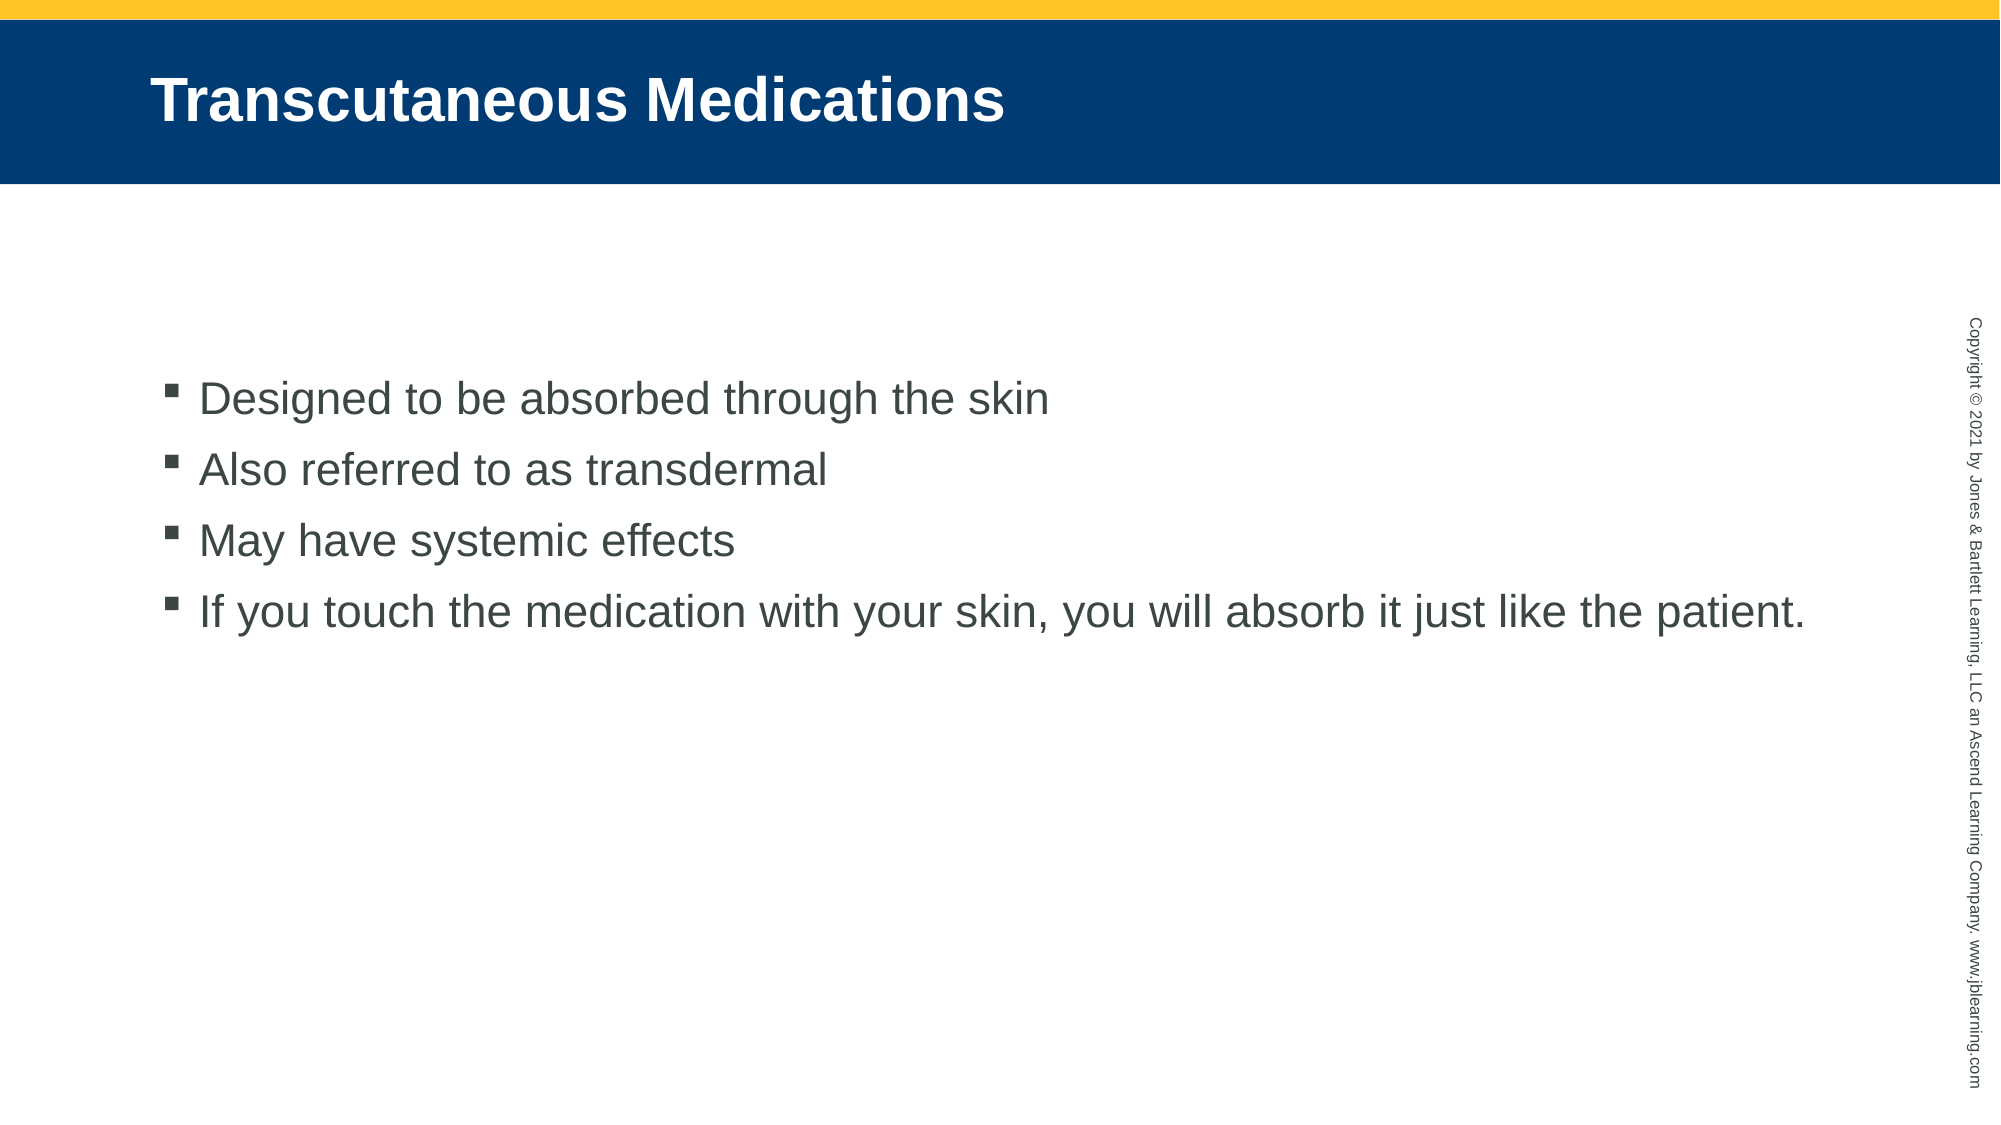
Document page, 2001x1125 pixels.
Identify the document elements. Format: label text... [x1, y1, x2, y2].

title Transcutaneous Medications [0, 19, 2000, 185]
list Designed to be absorbed through the skin Also referred to as transdermal May have systemic effects If you touch the medication with your skin, you will absorb it just like the patient. [146, 361, 1859, 1016]
